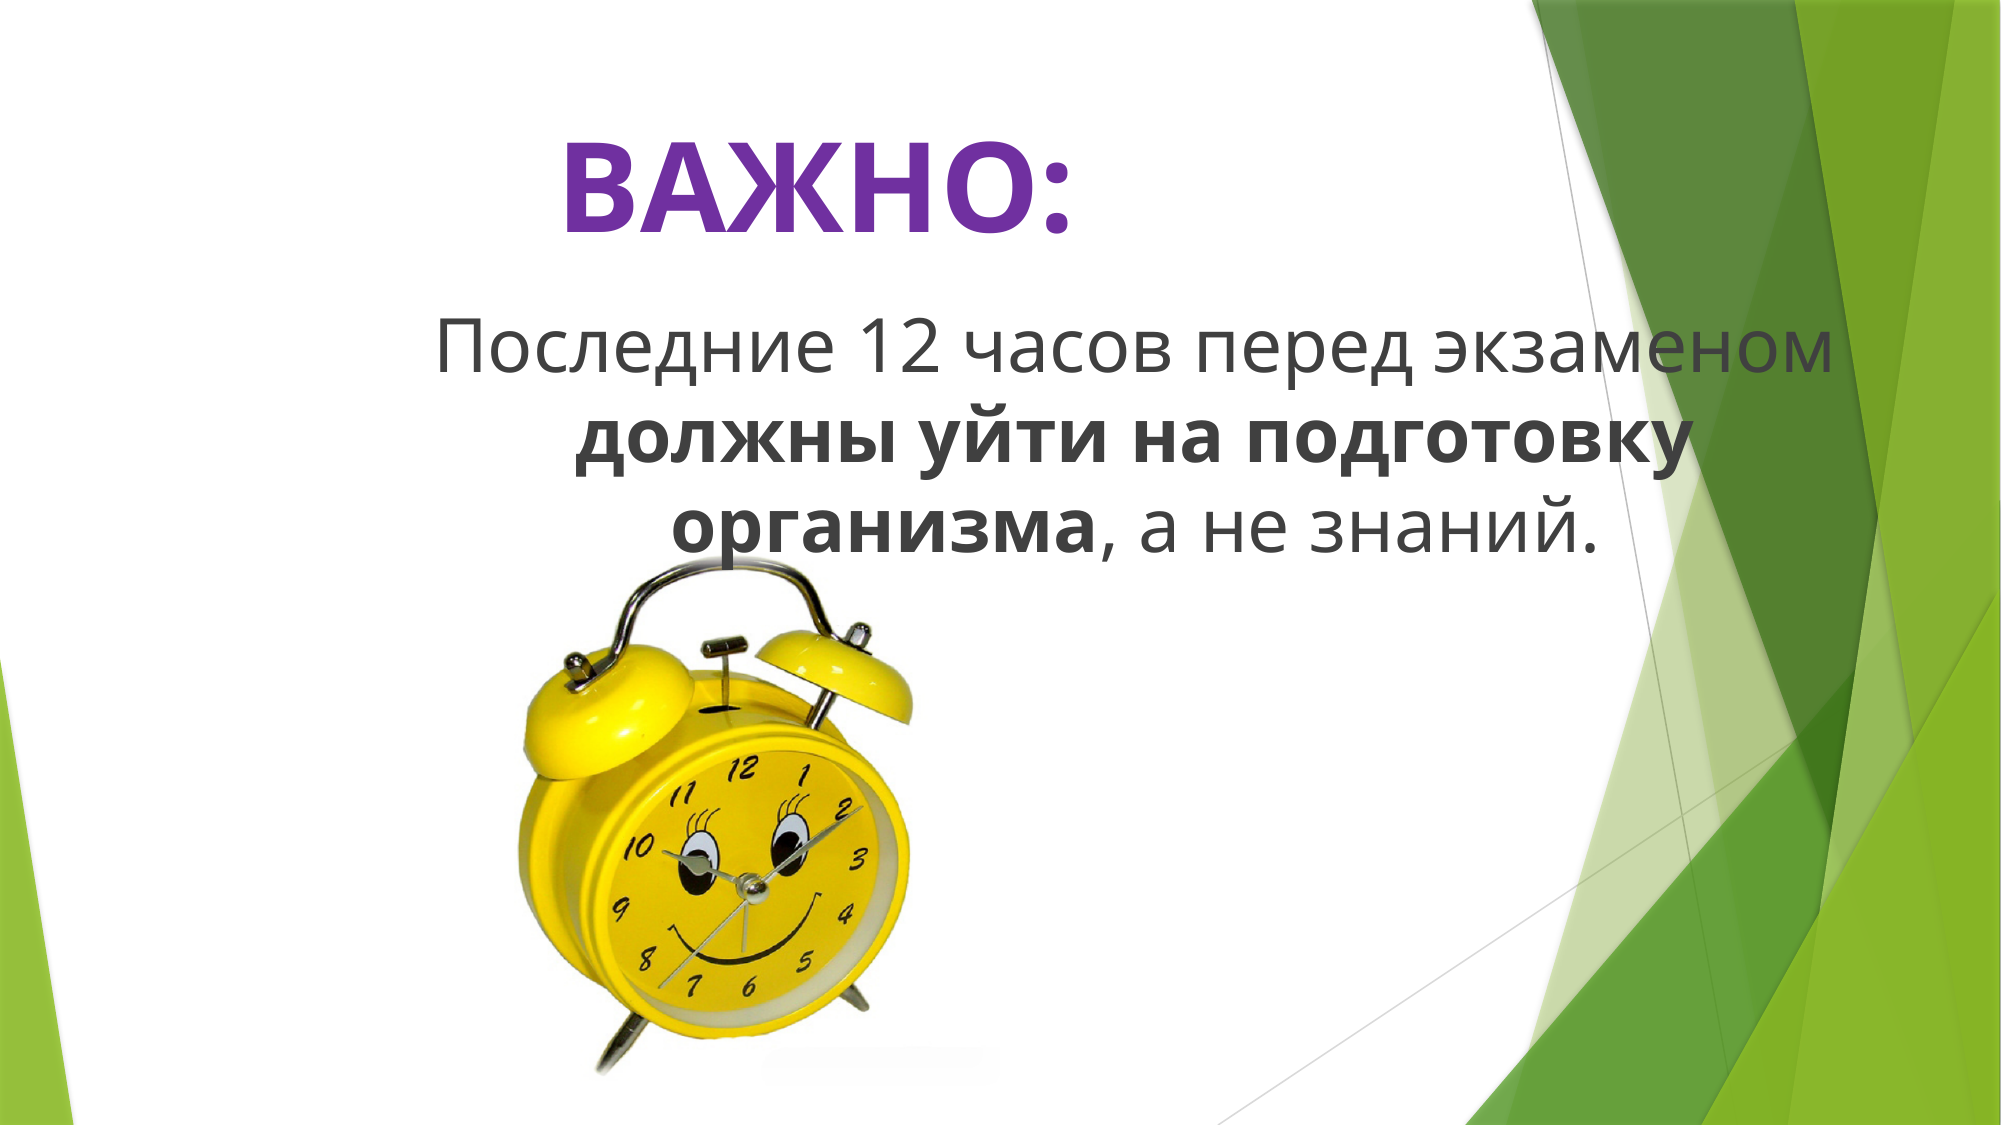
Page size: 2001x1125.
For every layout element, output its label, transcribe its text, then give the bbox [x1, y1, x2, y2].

list Последние 12 часов перед экзаменом должны уйти на подготовку организма, а не знаний. [327, 289, 1944, 603]
picture [430, 545, 1001, 1088]
title ВАЖНО: [111, 99, 1522, 317]
